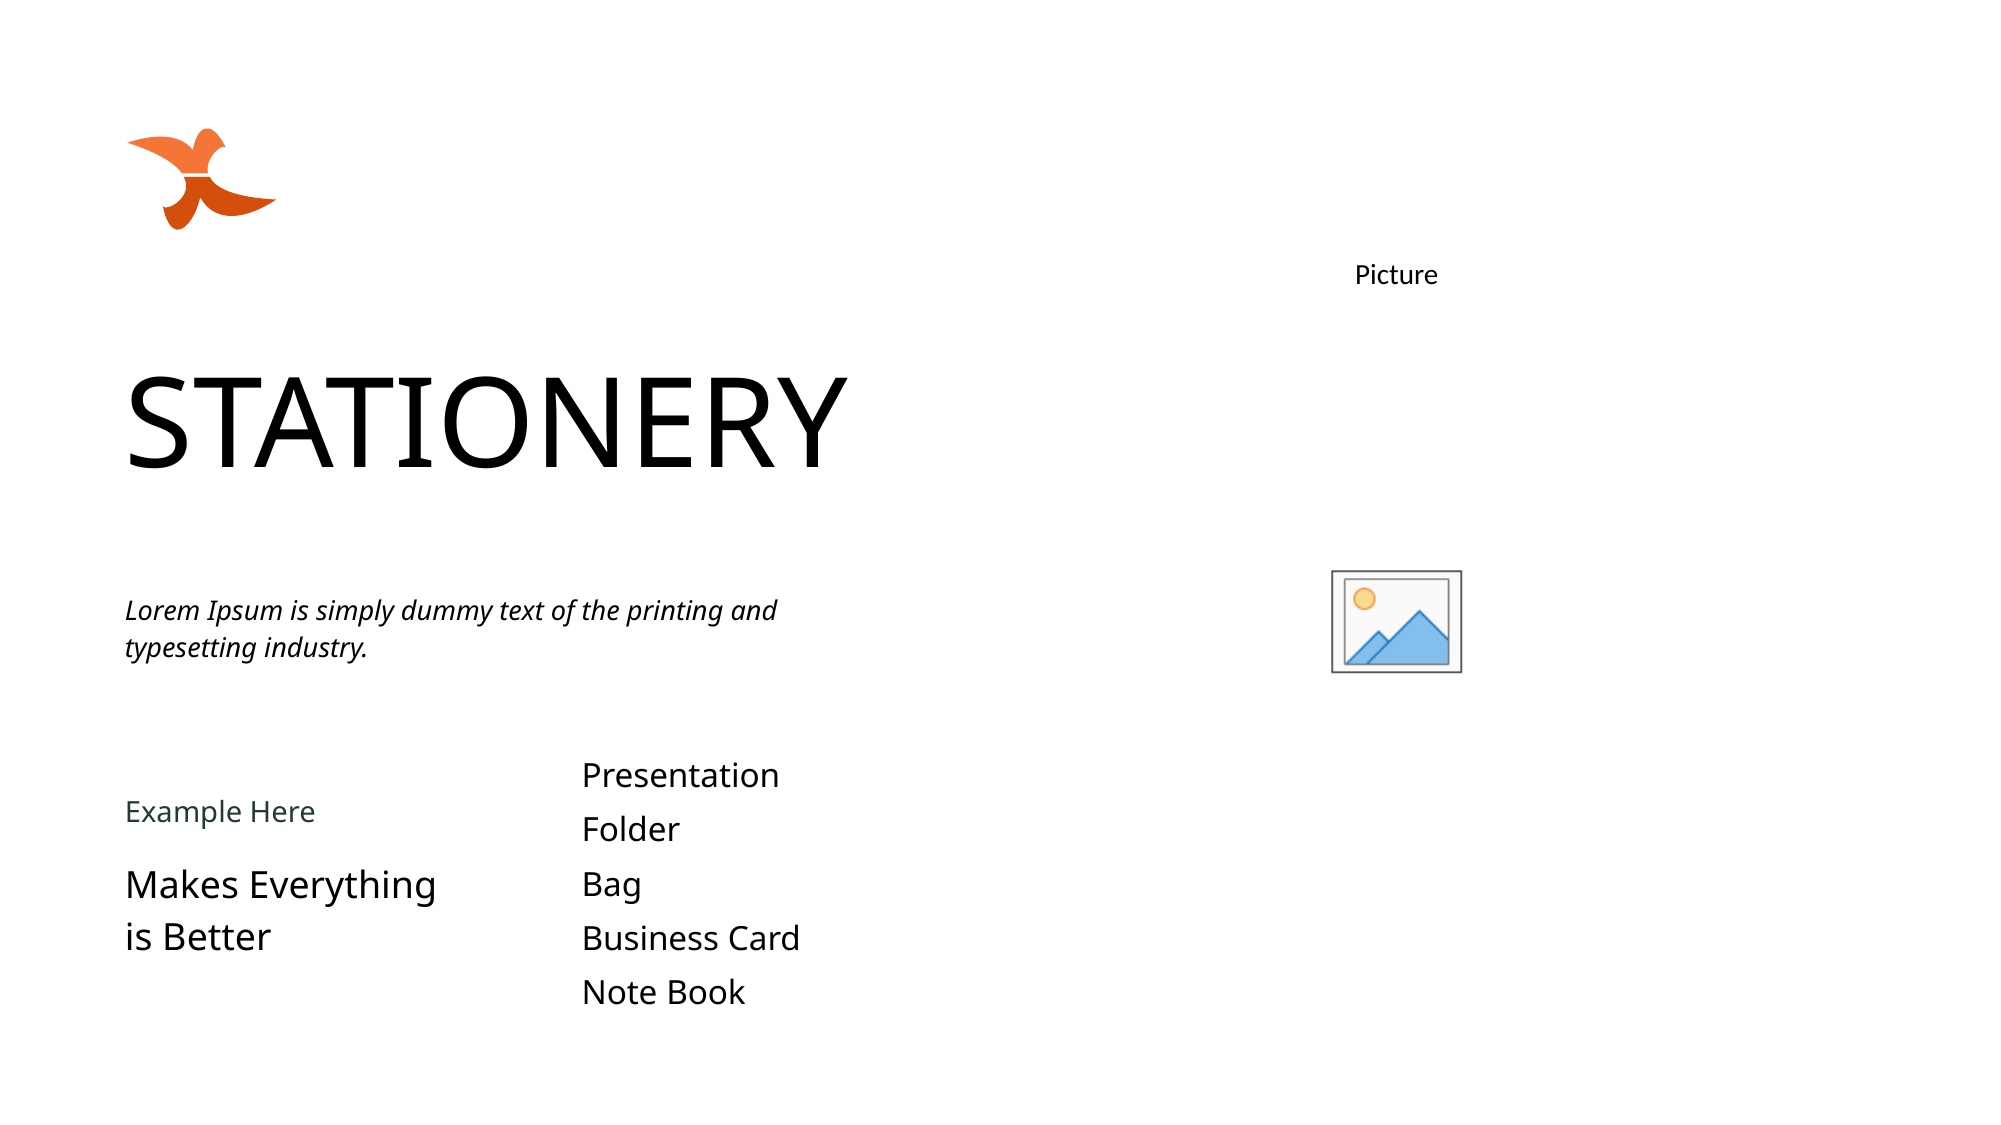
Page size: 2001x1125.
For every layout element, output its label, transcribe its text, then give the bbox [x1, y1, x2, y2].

text_box [162, 176, 277, 230]
text_box Presentation Folder Bag Business Card Note Book [566, 732, 896, 1019]
text_box Example Here [110, 786, 371, 836]
text_box STATIONERY [110, 338, 922, 500]
picture [922, 247, 1872, 998]
text_box Lorem Ipsum is simply dummy text of the printing and typesetting industry. [110, 580, 811, 671]
text_box Makes Everything is Better [110, 846, 520, 966]
text_box [127, 128, 226, 174]
